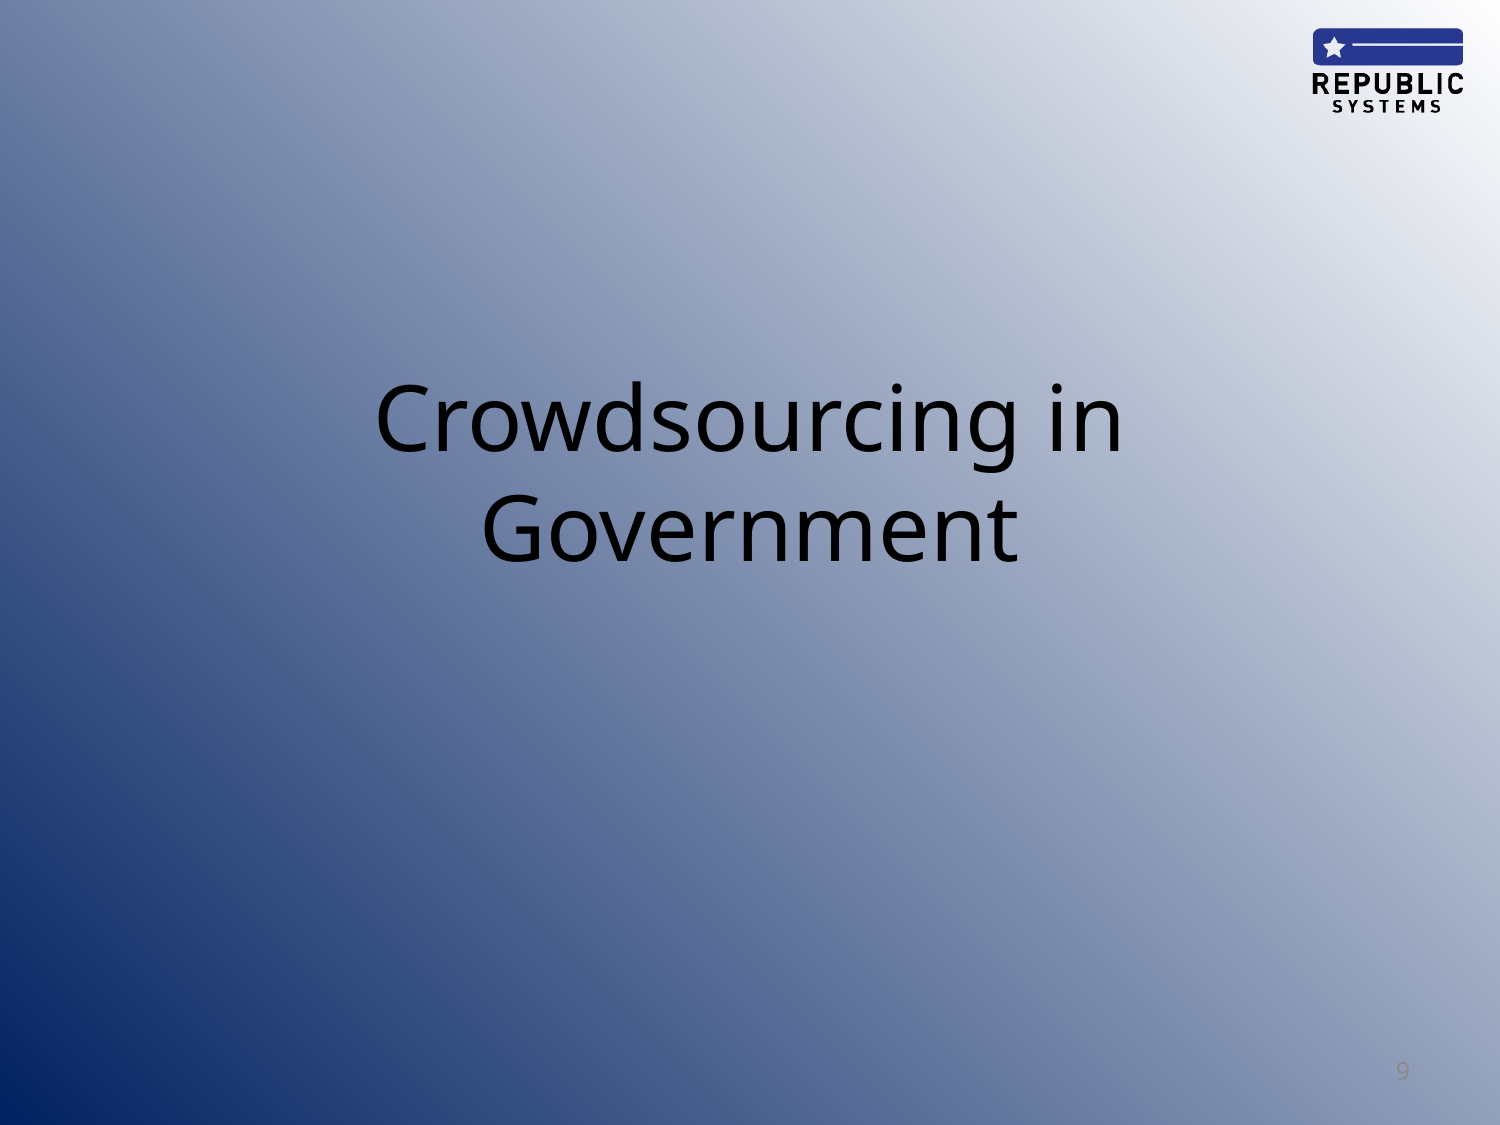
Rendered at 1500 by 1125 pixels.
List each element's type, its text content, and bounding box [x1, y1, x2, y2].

picture [1312, 28, 1463, 113]
title Crowdsourcing in Government [112, 349, 1388, 591]
slide_number 9 [1074, 1042, 1425, 1103]
